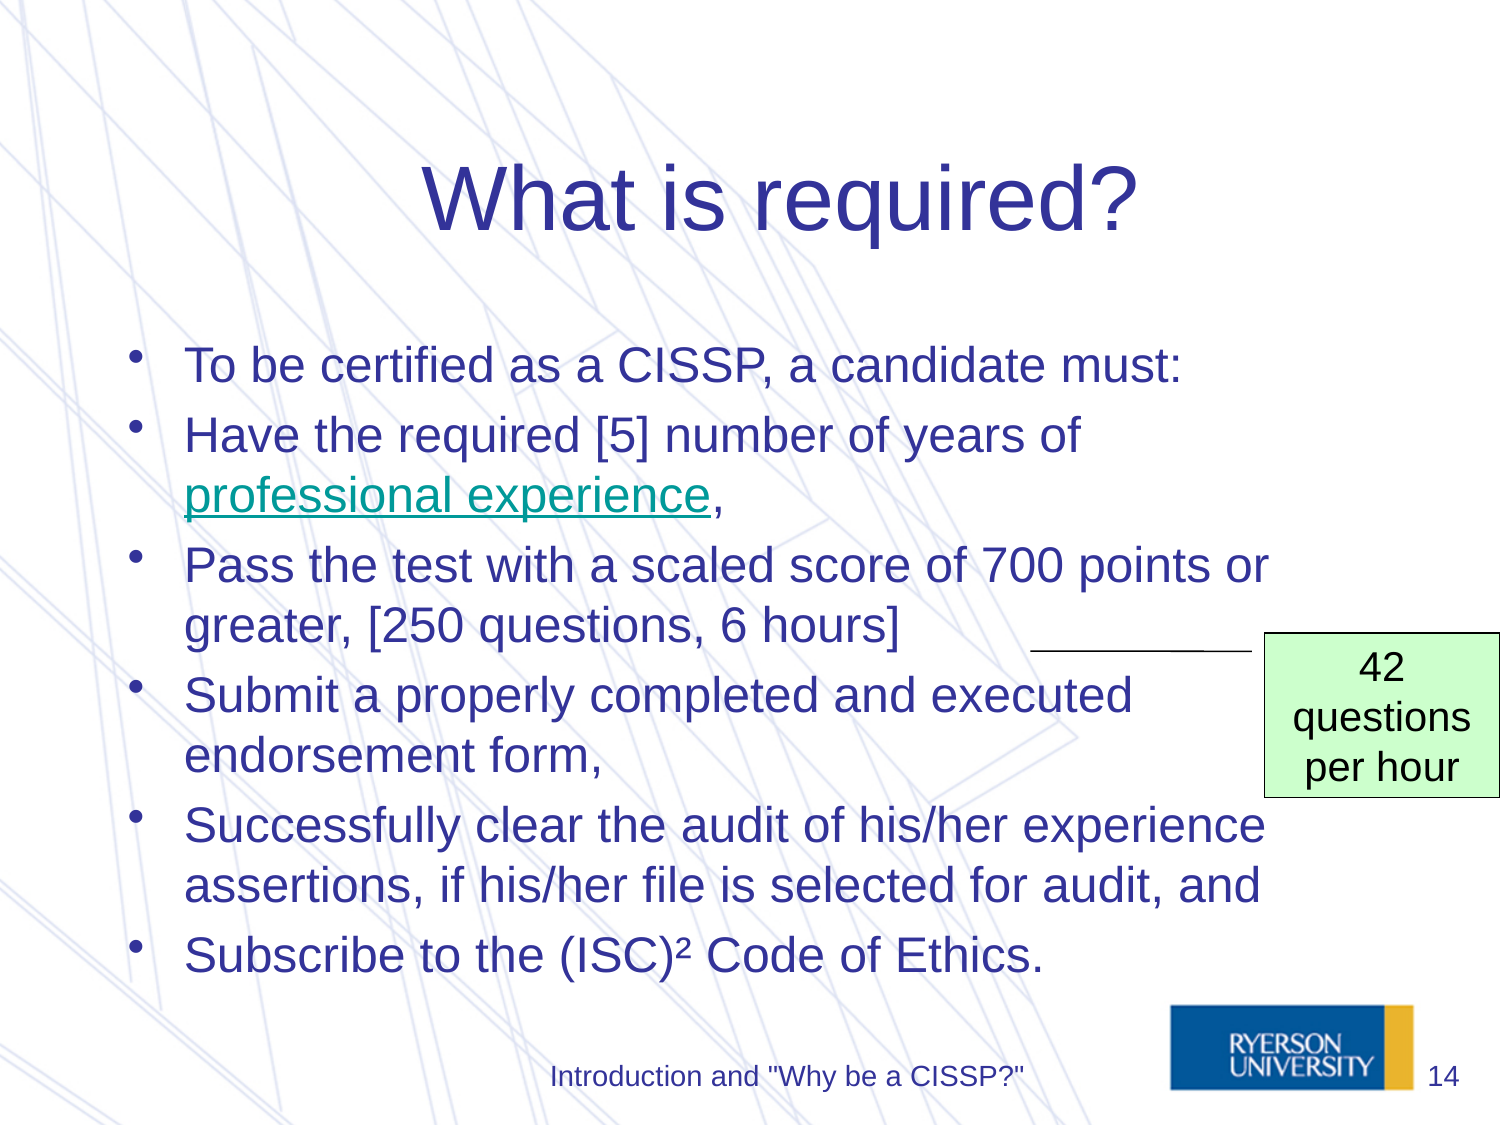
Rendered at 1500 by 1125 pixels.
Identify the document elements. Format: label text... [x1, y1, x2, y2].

title What is required? [112, 99, 1451, 288]
footer Introduction and "Why be a CISSP?" [449, 1049, 1126, 1113]
picture [0, 0, 1500, 1125]
text_box 42 questions per hour [1264, 632, 1500, 798]
list To be certified as a CISSP, a candidate must: Have the required [5] number of years of professional experience, Pass the test with a scaled score of 700 points or greater, [250 questions, 6 hours] Submit a properly completed and executed endorsement form, Successfully clear the audit of his/her experience assertions, if his/her file is selected for audit, and Subscribe to the (ISC)² Code of Ethics. [112, 324, 1451, 1001]
slide_number 14 [1399, 1049, 1476, 1113]
